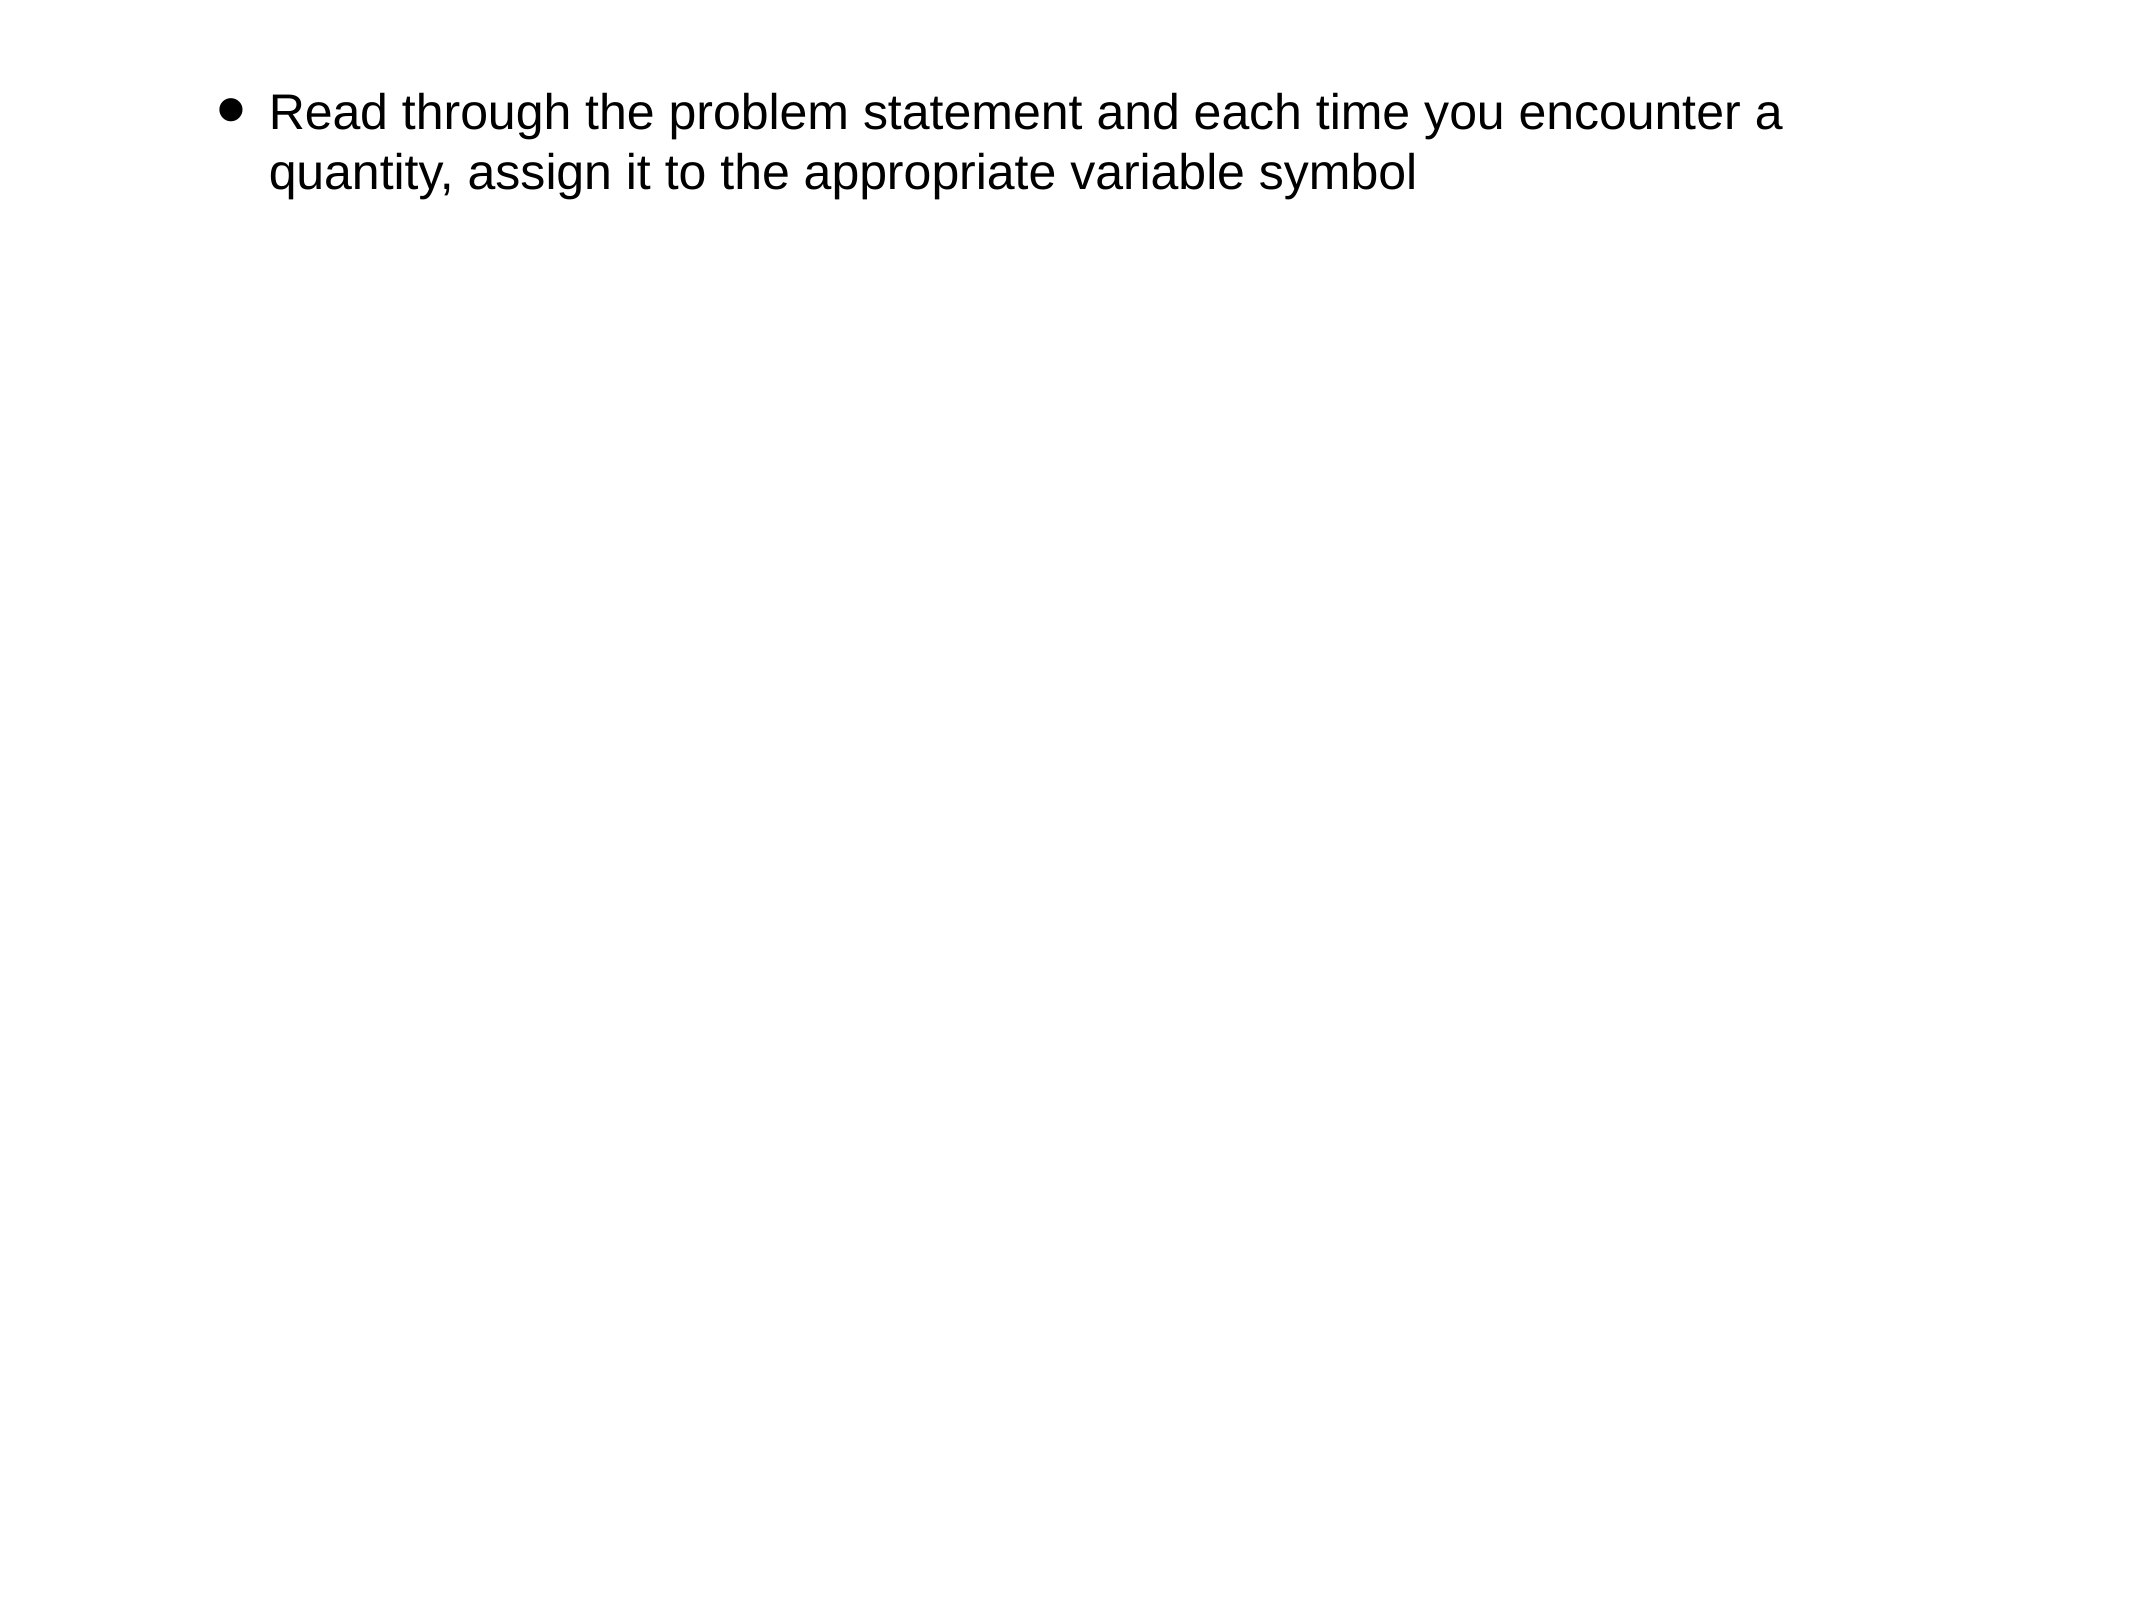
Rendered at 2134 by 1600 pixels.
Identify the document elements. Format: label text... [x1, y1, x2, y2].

list Read through the problem statement and each time you encounter a quantity, assign it to the appropriate variable symbol [208, 70, 1925, 1478]
